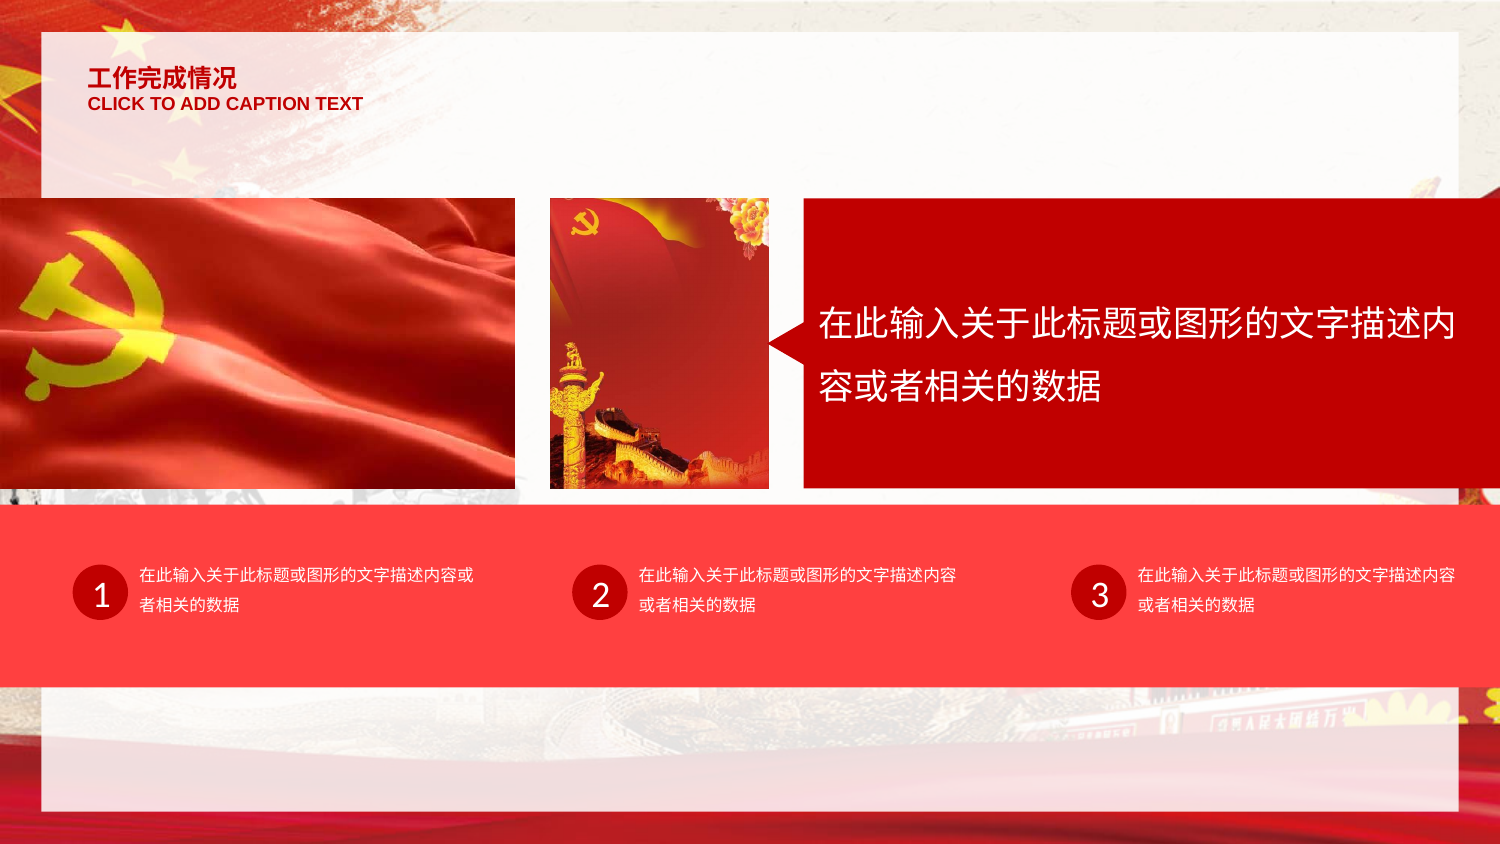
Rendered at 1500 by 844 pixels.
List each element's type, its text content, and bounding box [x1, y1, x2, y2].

text_box 在此输入关于此标题或图形的文字描述内容或者相关的数据 [128, 549, 496, 621]
picture [0, 690, 1500, 844]
text_box 3 [1068, 562, 1126, 623]
text_box 在此输入关于此标题或图形的文字描述内容或者相关的数据 [1126, 549, 1483, 621]
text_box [766, 198, 1500, 489]
text_box [0, 502, 1500, 690]
picture [0, 0, 1500, 502]
picture [1459, 489, 1500, 502]
text_box 1 [70, 562, 128, 623]
picture [550, 198, 766, 489]
text_box 在此输入关于此标题或图形的文字描述内容或者相关的数据 [627, 549, 984, 621]
text_box 2 [570, 562, 627, 623]
